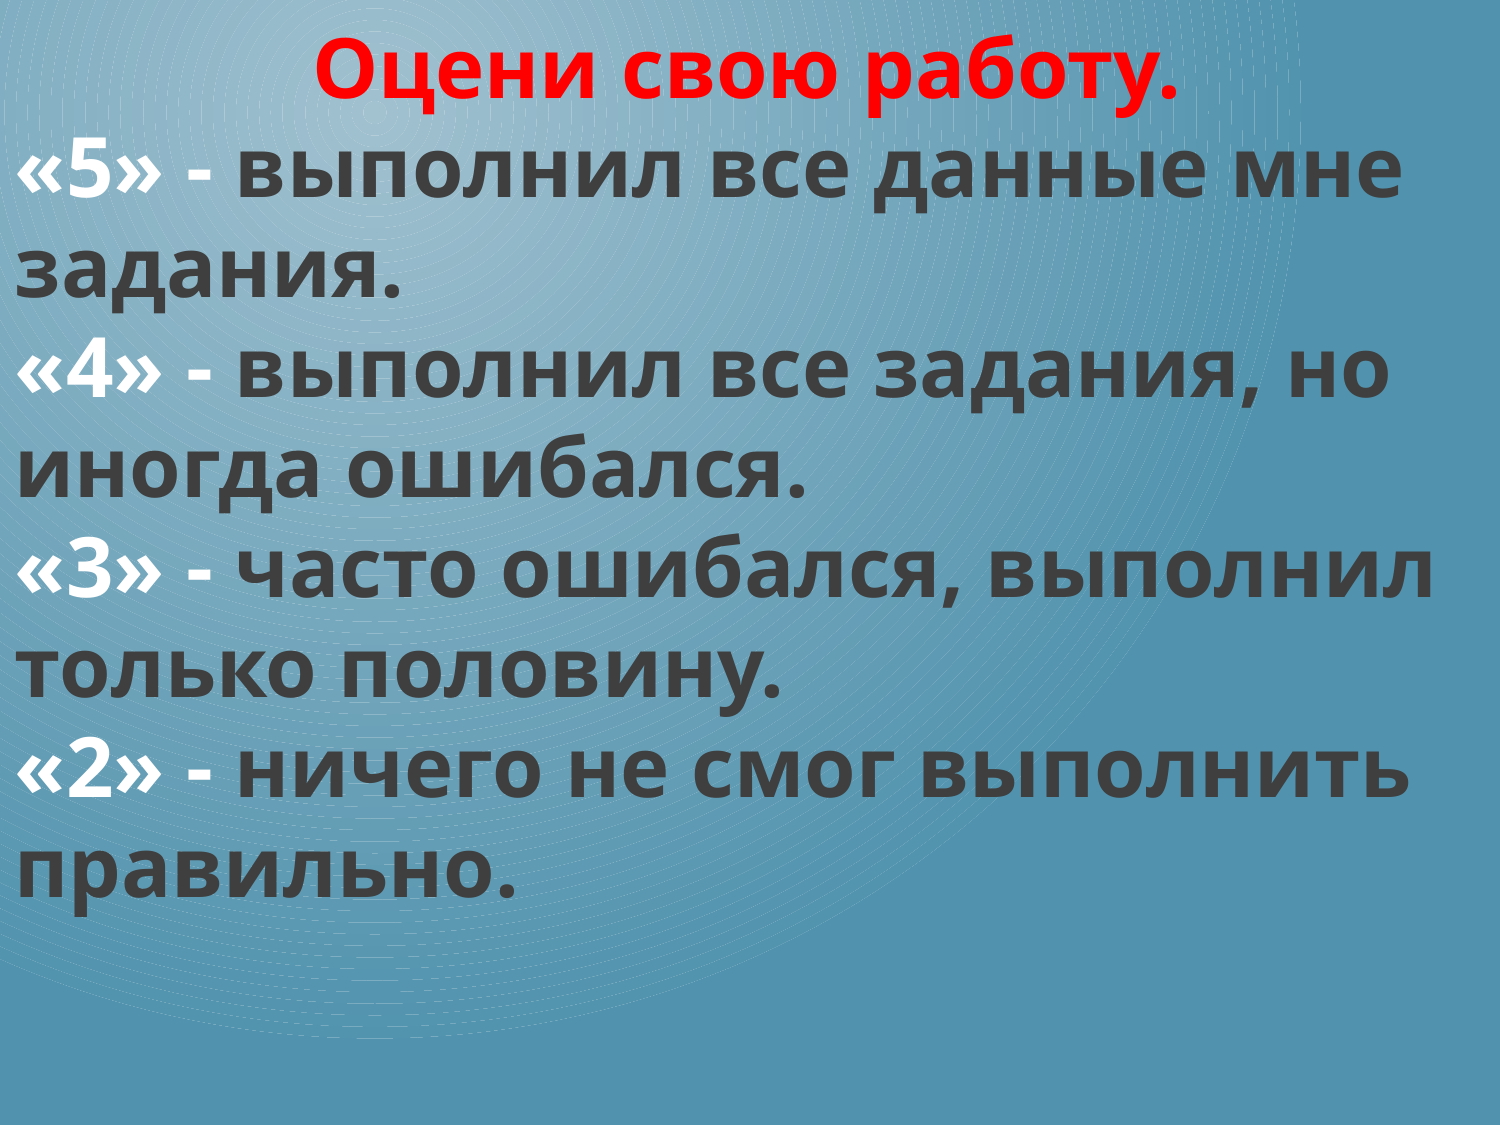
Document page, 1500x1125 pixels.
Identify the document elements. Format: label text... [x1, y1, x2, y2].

text_box Оцени свою работу. «5» - выполнил все данные мне задания. «4» - выполнил все задания, но иногда ошибался. «3» - часто ошибался, выполнил только половину. «2» - ничего не смог выполнить правильно. [0, 7, 1495, 922]
